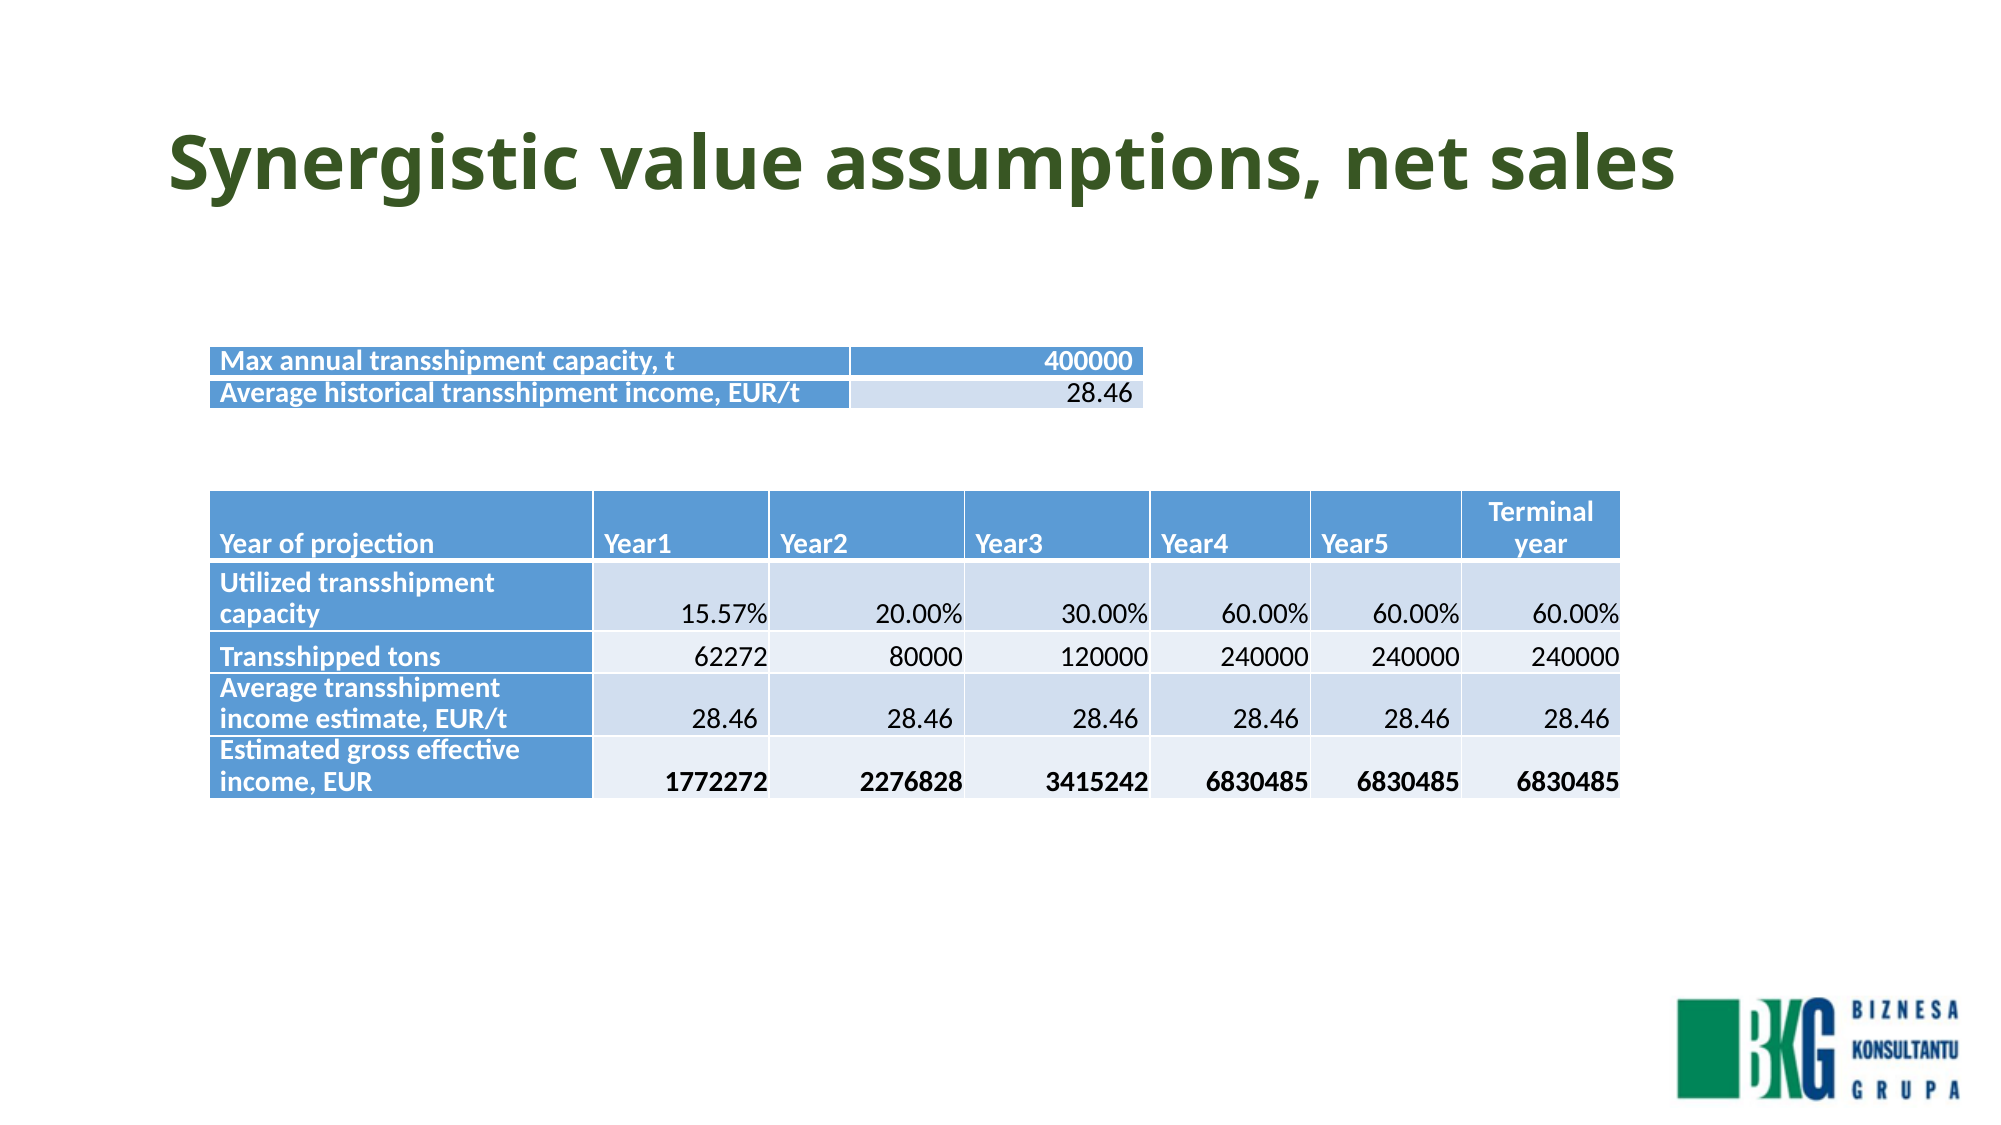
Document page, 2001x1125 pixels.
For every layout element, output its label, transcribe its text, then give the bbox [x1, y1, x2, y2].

table_cell Estimated gross effective income, EUR [210, 737, 592, 798]
table_cell 30.00% [965, 563, 1149, 630]
table_header Year2 [770, 491, 964, 558]
table_cell 28.46 [1462, 674, 1620, 735]
table_cell Average historical transshipment income, EUR/t [210, 381, 849, 408]
table_cell 1772272 [594, 737, 768, 798]
table_cell 60.00% [1311, 563, 1461, 630]
table_cell 60.00% [1151, 563, 1310, 630]
table_header Max annual transshipment capacity, t [210, 347, 849, 375]
table_cell 28.46 [851, 381, 1143, 408]
table_cell 60.00% [1462, 563, 1620, 630]
table_cell 62272 [594, 632, 768, 672]
table_cell 240000 [1462, 632, 1620, 672]
table_header Year3 [965, 491, 1149, 558]
title Synergistic value assumptions, net sales [153, 56, 1879, 275]
table_cell 28.46 [594, 674, 768, 735]
table_header Year5 [1311, 491, 1461, 558]
table_cell 3415242 [965, 737, 1149, 798]
table_header Year of projection [210, 491, 592, 558]
table_header Year1 [594, 491, 768, 558]
table_cell 28.46 [1311, 674, 1461, 735]
table_cell Utilized transshipment capacity [210, 563, 592, 630]
table_header 400000 [851, 347, 1143, 375]
table_header Year4 [1151, 491, 1310, 558]
picture [1667, 993, 1966, 1108]
table_cell Average transshipment income estimate, EUR/t [210, 674, 592, 735]
table_cell 240000 [1311, 632, 1461, 672]
table_header Terminal year [1462, 491, 1620, 558]
table_cell 6830485 [1462, 737, 1620, 798]
table_cell 15.57% [594, 563, 768, 630]
table_cell 240000 [1151, 632, 1310, 672]
table_cell 28.46 [770, 674, 964, 735]
table_cell Transshipped tons [210, 632, 592, 672]
table_cell 28.46 [965, 674, 1149, 735]
table_cell 28.46 [1151, 674, 1310, 735]
table_cell 2276828 [770, 737, 964, 798]
table_cell 120000 [965, 632, 1149, 672]
table_cell 6830485 [1151, 737, 1310, 798]
table_cell 20.00% [770, 563, 964, 630]
table_cell 6830485 [1311, 737, 1461, 798]
table_cell 80000 [770, 632, 964, 672]
